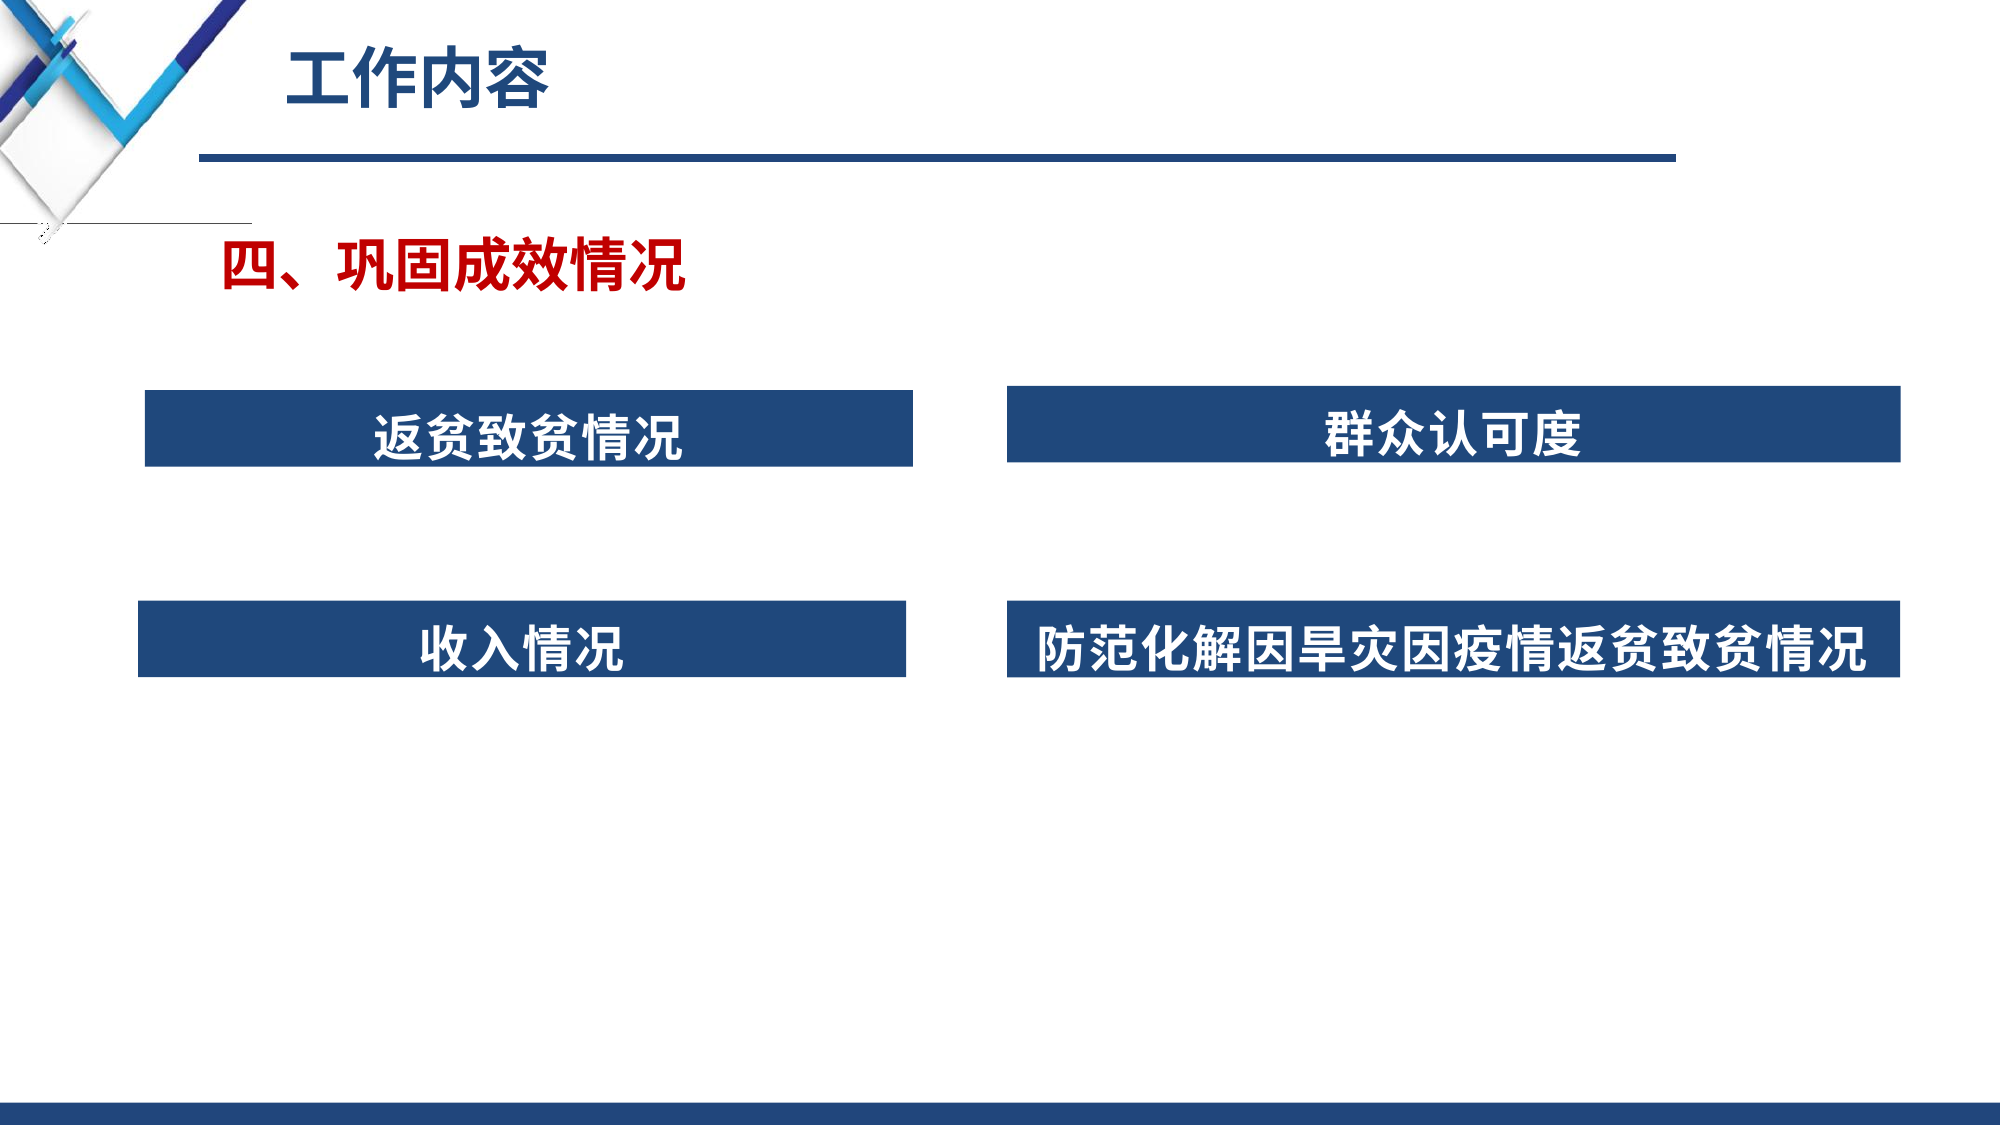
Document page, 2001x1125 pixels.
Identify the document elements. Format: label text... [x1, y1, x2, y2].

text_box 四、巩固成效情况 [218, 226, 689, 299]
picture [0, 0, 252, 245]
text_box 群众认可度 [1007, 385, 1901, 463]
text_box 收入情况 [138, 600, 907, 678]
text_box 防范化解因旱灾因疫情返贫致贫情况 [1007, 600, 1901, 678]
text_box 返贫致贫情况 [144, 390, 913, 467]
title 工作内容 [282, 33, 554, 224]
text_box [0, 1102, 2000, 1125]
